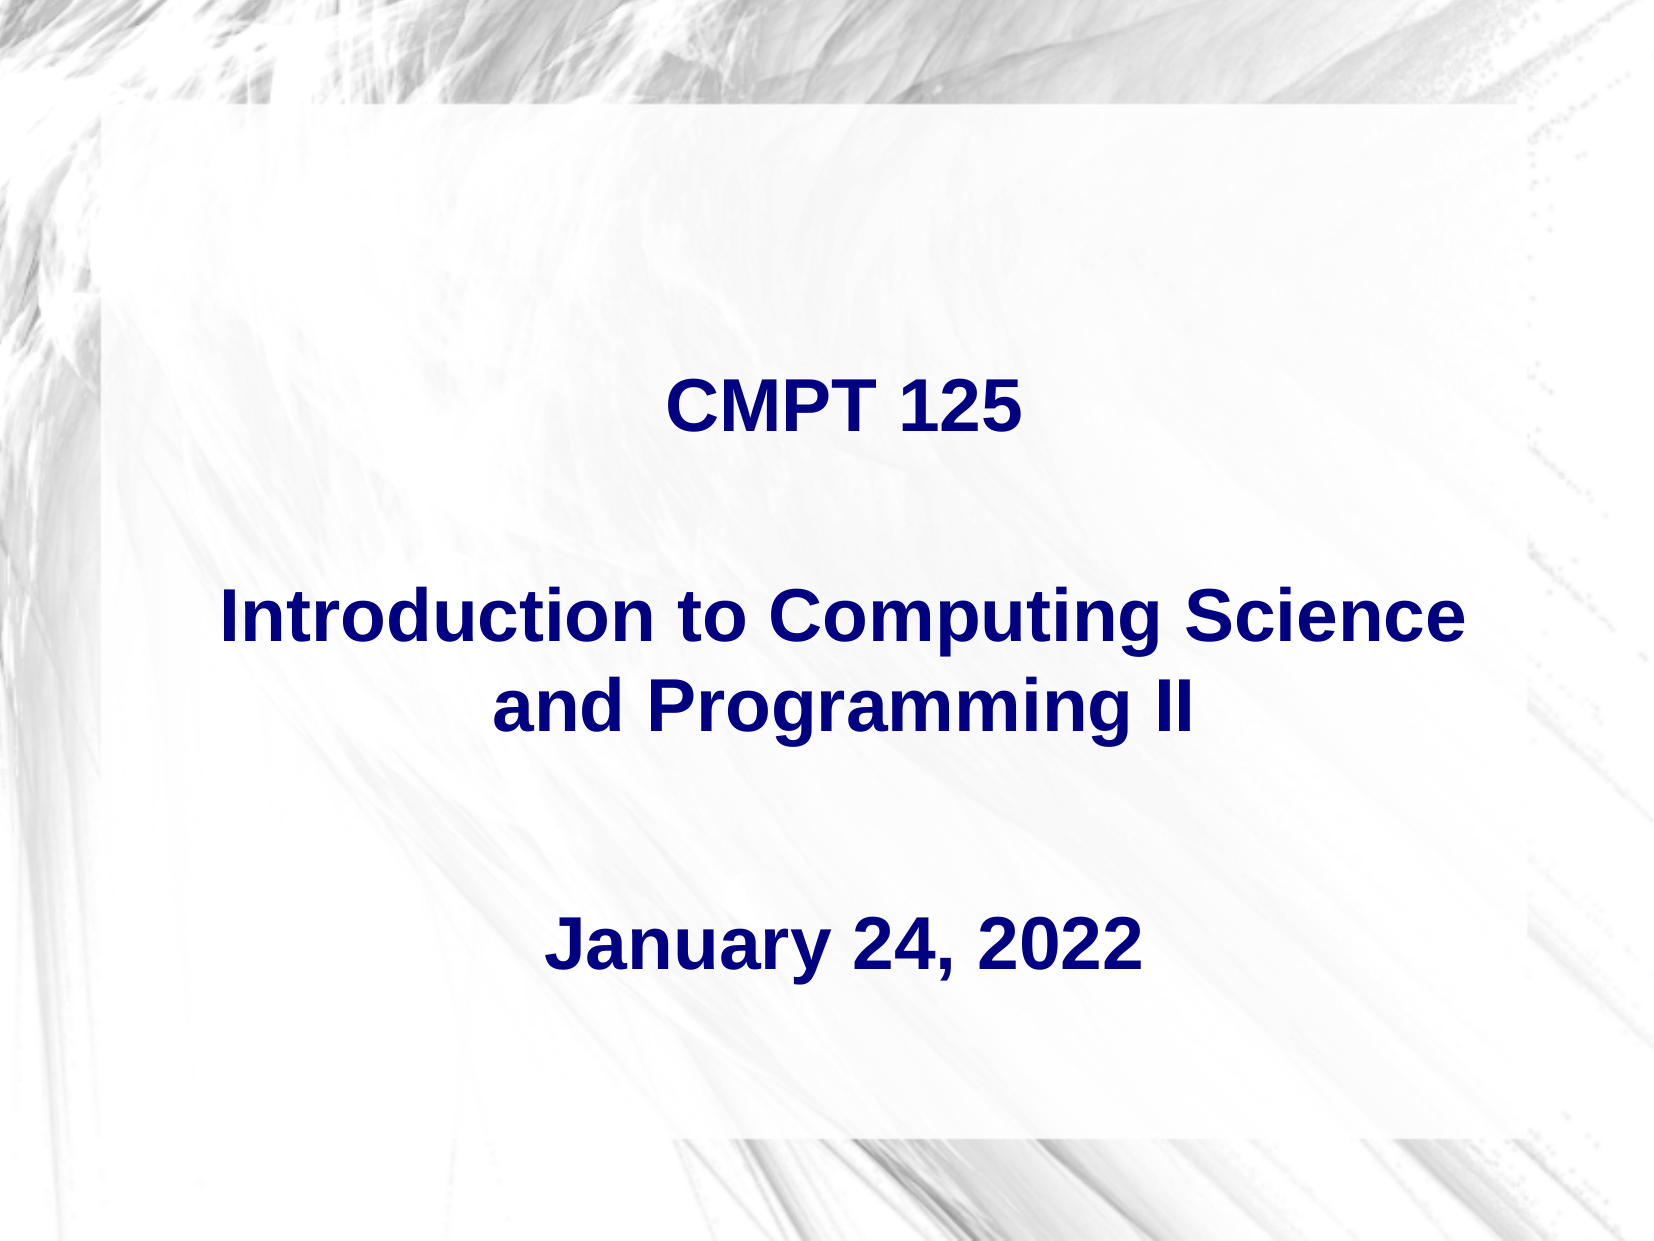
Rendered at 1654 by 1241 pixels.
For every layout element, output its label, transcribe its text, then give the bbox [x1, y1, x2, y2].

picture [0, 0, 1654, 1241]
list CMPT 125 Introduction to Computing Science and Programming II January 24, 2022 [118, 237, 1571, 1224]
